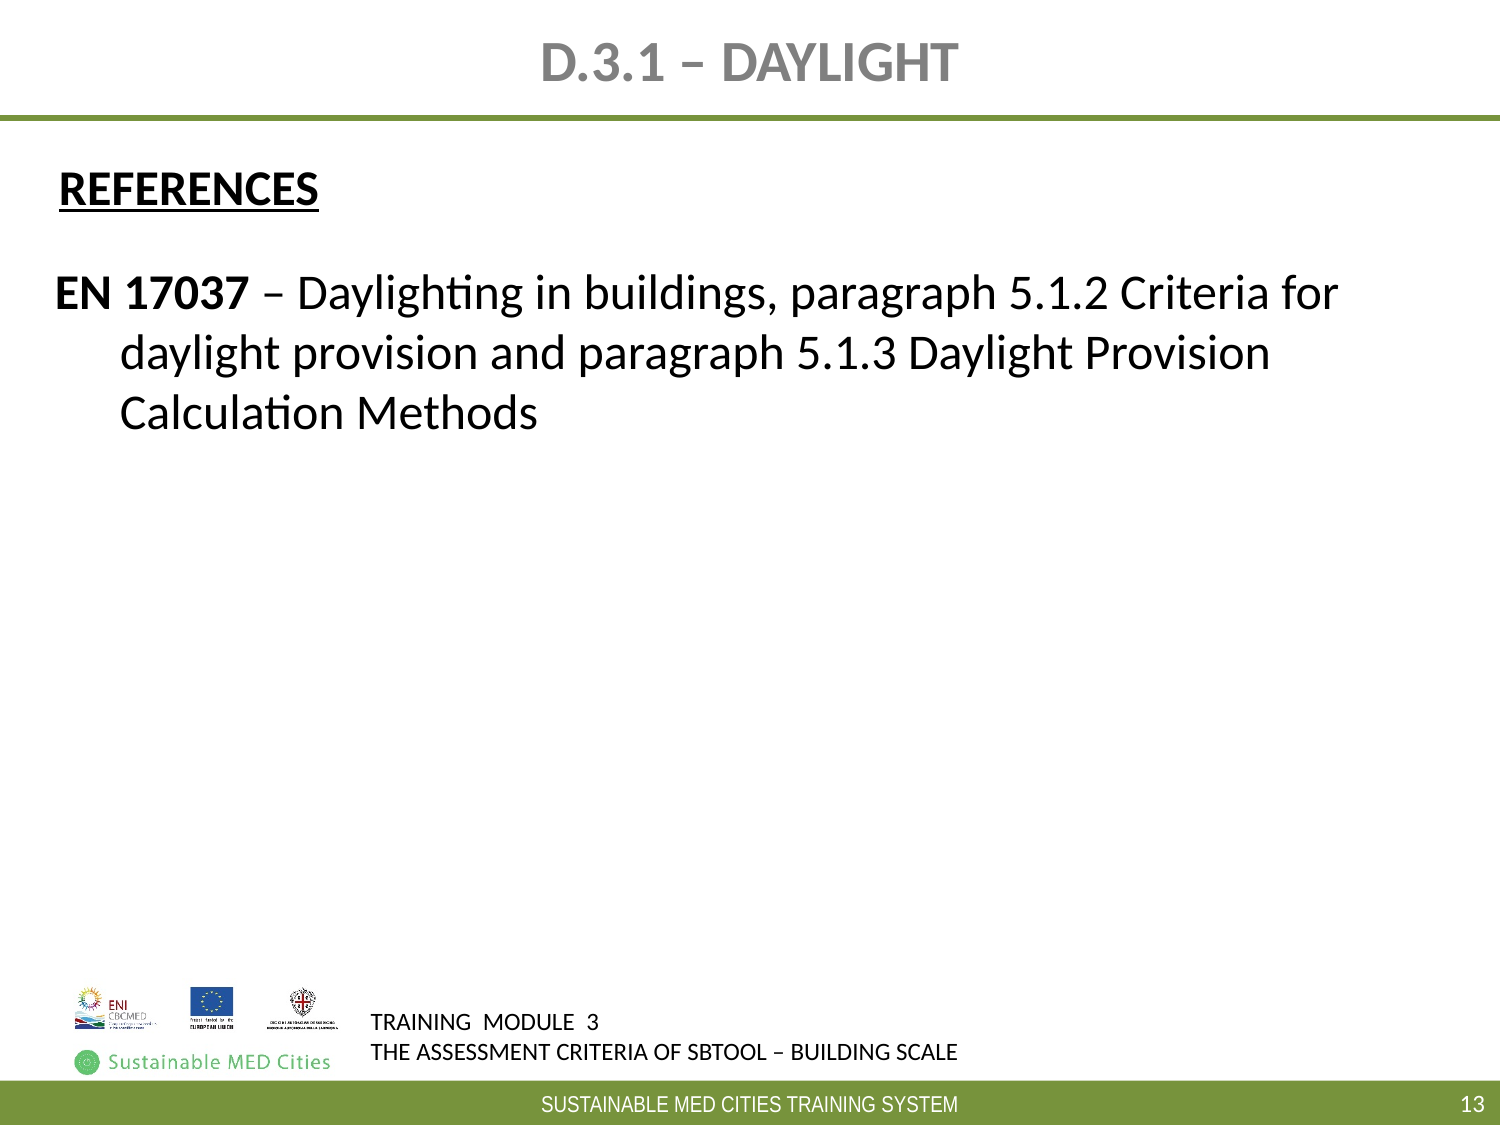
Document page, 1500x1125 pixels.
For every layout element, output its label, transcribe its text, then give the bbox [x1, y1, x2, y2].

title D.3.1 – DAYLIGHT [0, 0, 1500, 117]
text_box EN 17037 – Daylighting in buildings, paragraph 5.1.2 Criteria for daylight provision and paragraph 5.1.3 Daylight Provision Calculation Methods [39, 251, 1500, 994]
slide_number 13 [1149, 1079, 1500, 1125]
picture [62, 994, 356, 1080]
text_box REFERENCES [43, 147, 1331, 235]
